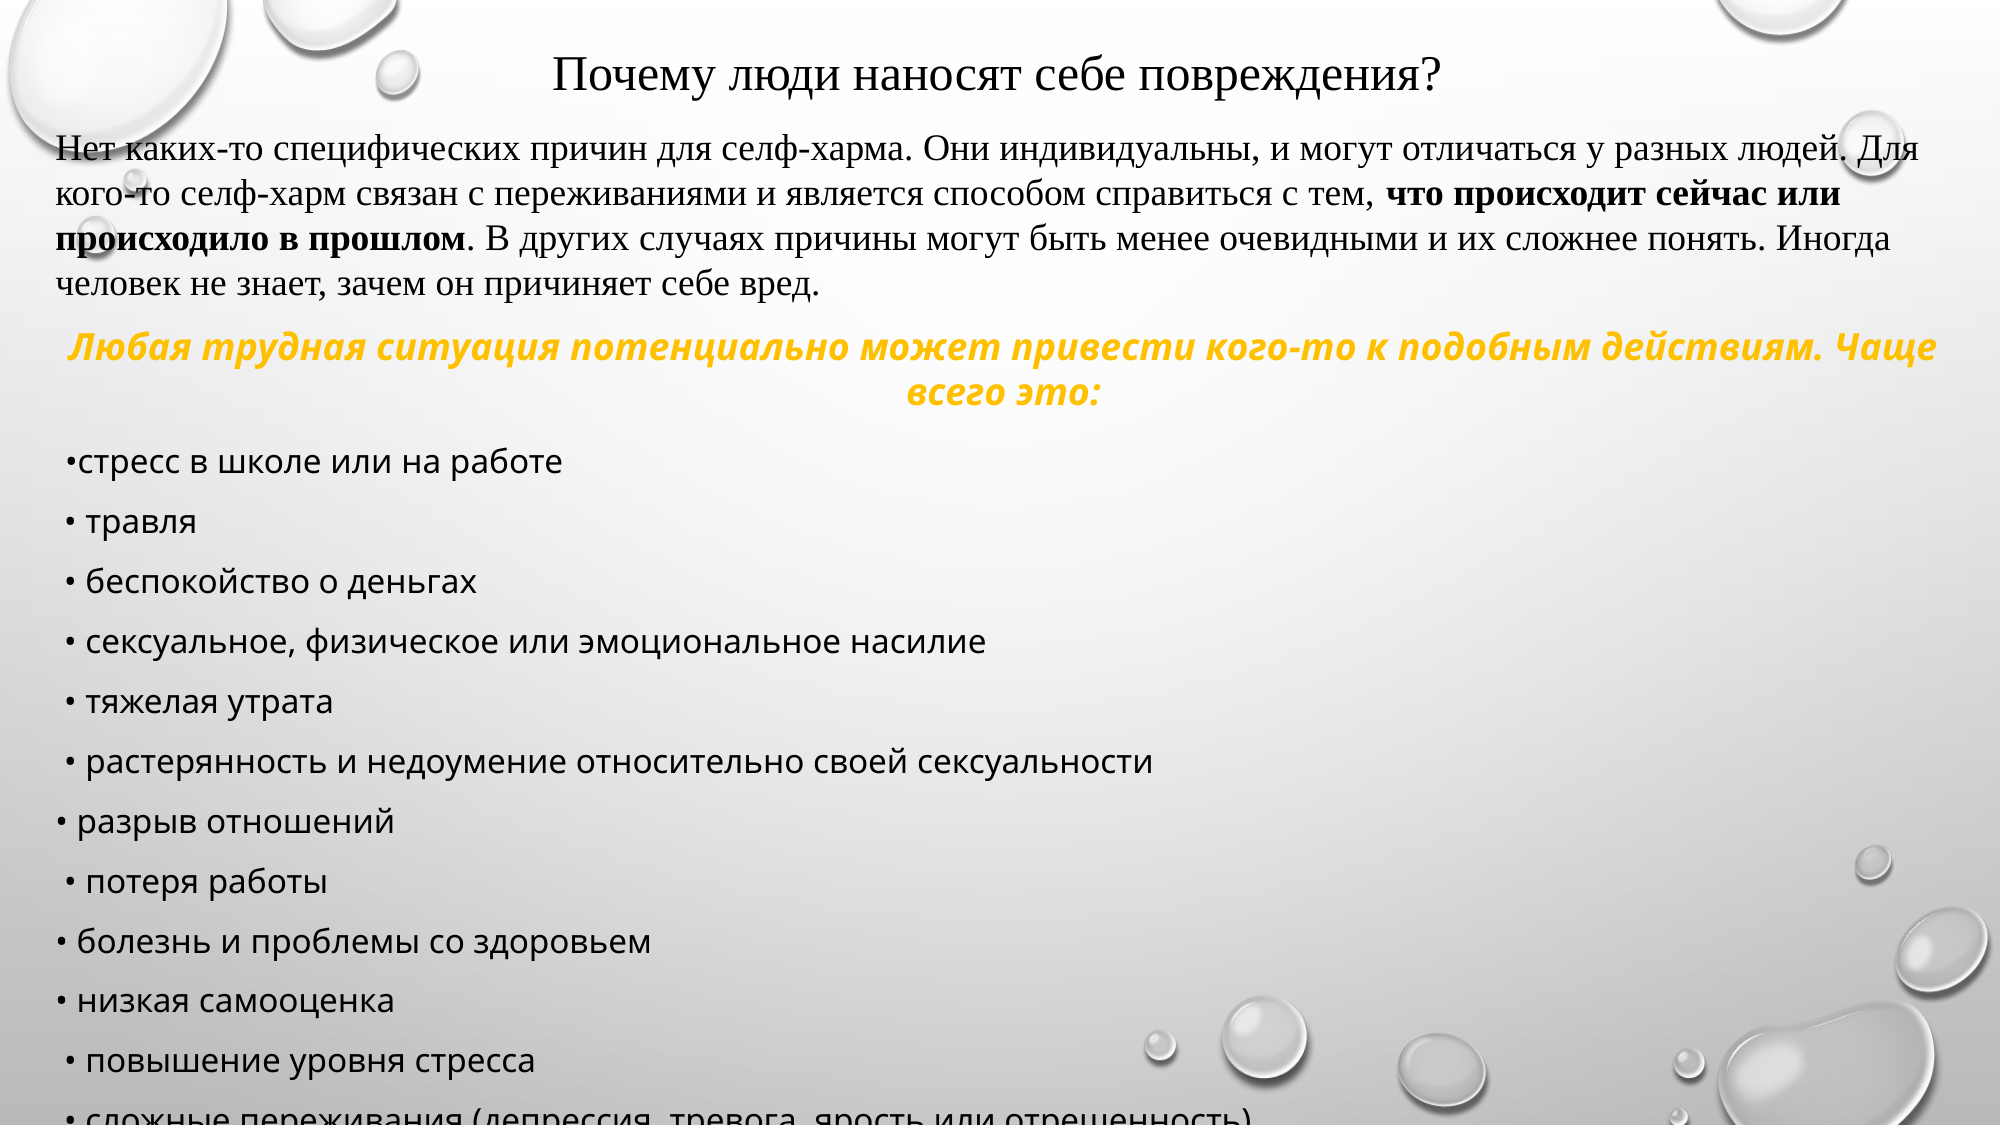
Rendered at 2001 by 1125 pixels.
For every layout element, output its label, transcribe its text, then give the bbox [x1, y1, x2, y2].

text_box Почему люди наносят себе повреждения? Нет каких-то специфических причин для селф-харма. Они индивидуальны, и могут отличаться у разных людей. Для кого-то селф-харм связан с переживаниями и является способом справиться с тем, что происходит сейчас или происходило в прошлом. В других случаях причины могут быть менее очевидными и их сложнее понять. Иногда человек не знает, зачем он причиняет себе вред. Любая трудная ситуация потенциально может привести кого-то к подобным действиям. Чаще всего это: •стресс в школе или на работе • травля • беспокойство о деньгах • сексуальное, физическое или эмоциональное насилие • тяжелая утрата • растерянность и недоумение относительно своей сексуальности • разрыв отношений • потеря работы • болезнь и проблемы со здоровьем • низкая самооценка • повышение уровня стресса • сложные переживания (депрессия, тревога, ярость или отрешенность) [40, 33, 1967, 1125]
picture [0, 0, 2000, 1125]
